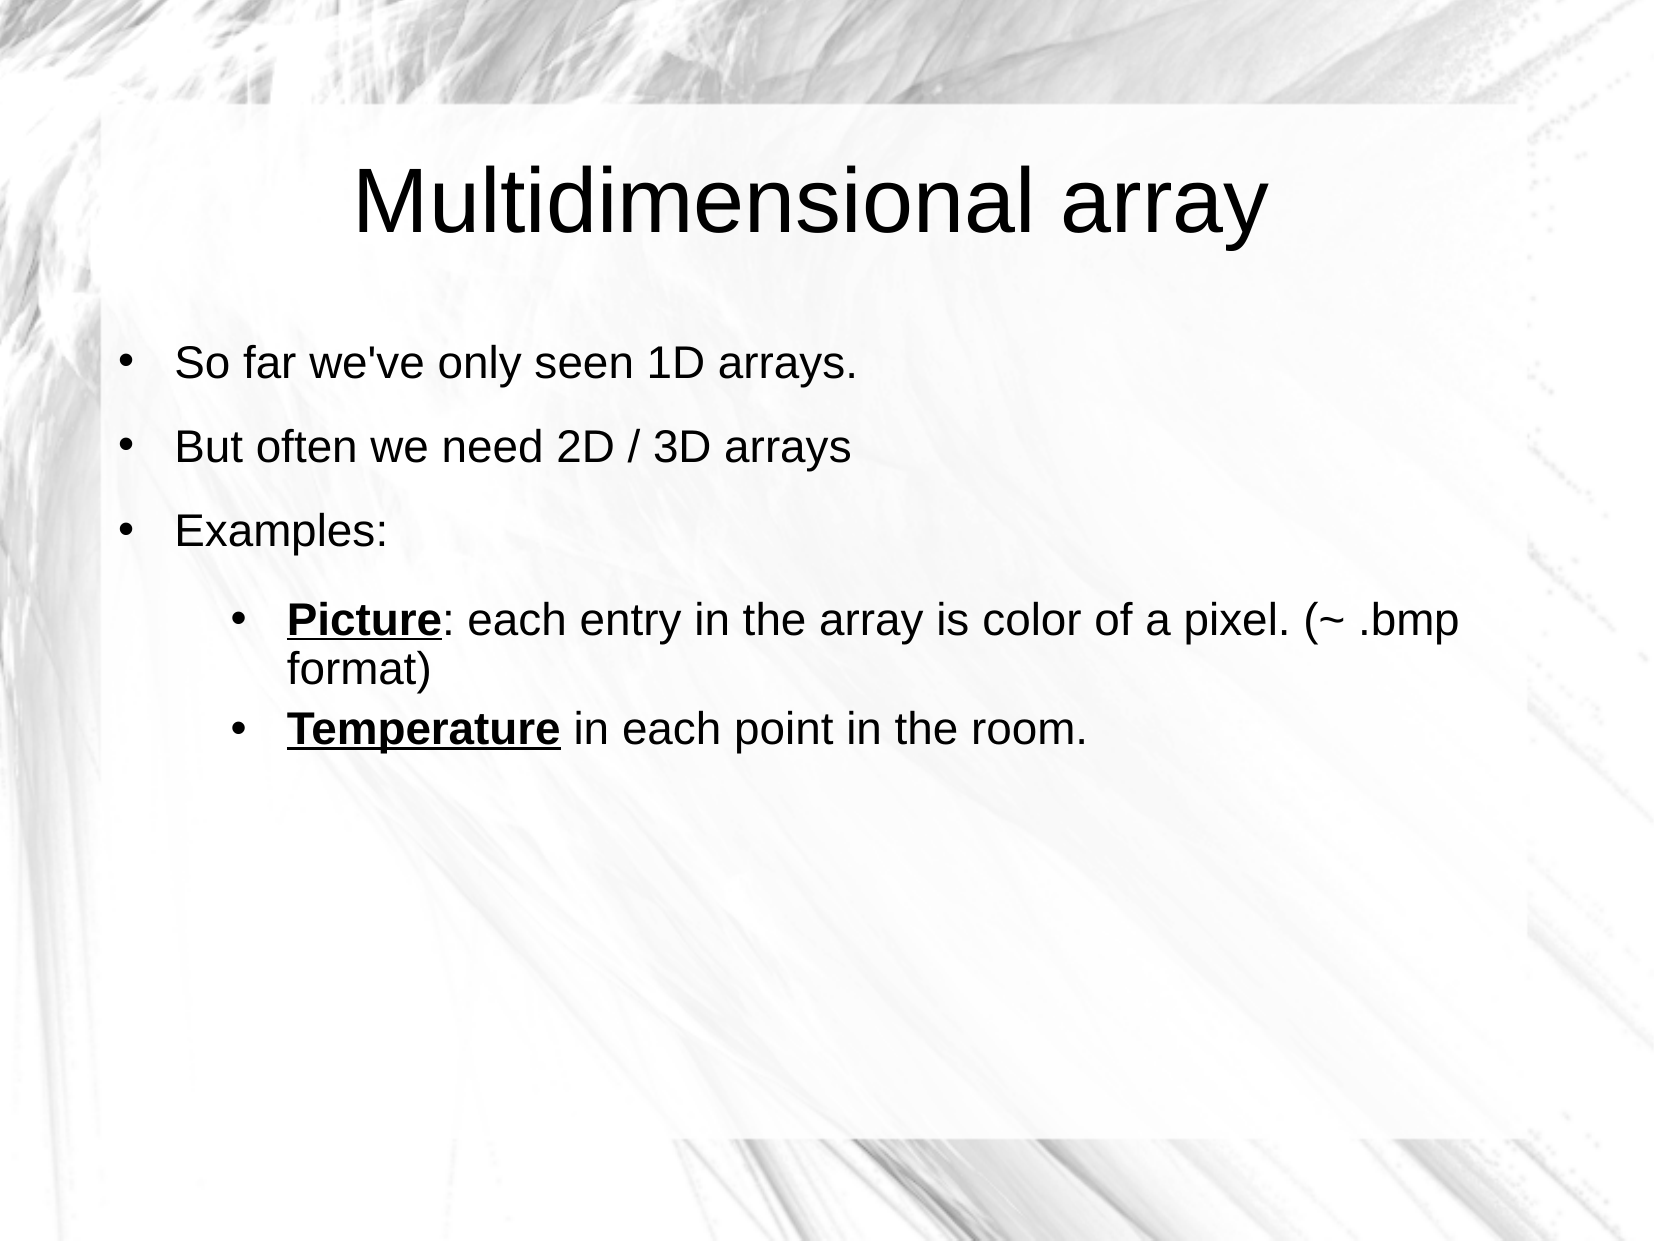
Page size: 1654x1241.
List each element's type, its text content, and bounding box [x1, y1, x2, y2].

picture [0, 0, 1654, 1241]
list So far we've only seen 1D arrays. But often we need 2D / 3D arrays Examples: Picture: each entry in the array is color of a pixel. (~ .bmp format) Temperature in each point in the room. [118, 332, 1571, 1121]
title Multidimensional array [118, 93, 1506, 299]
